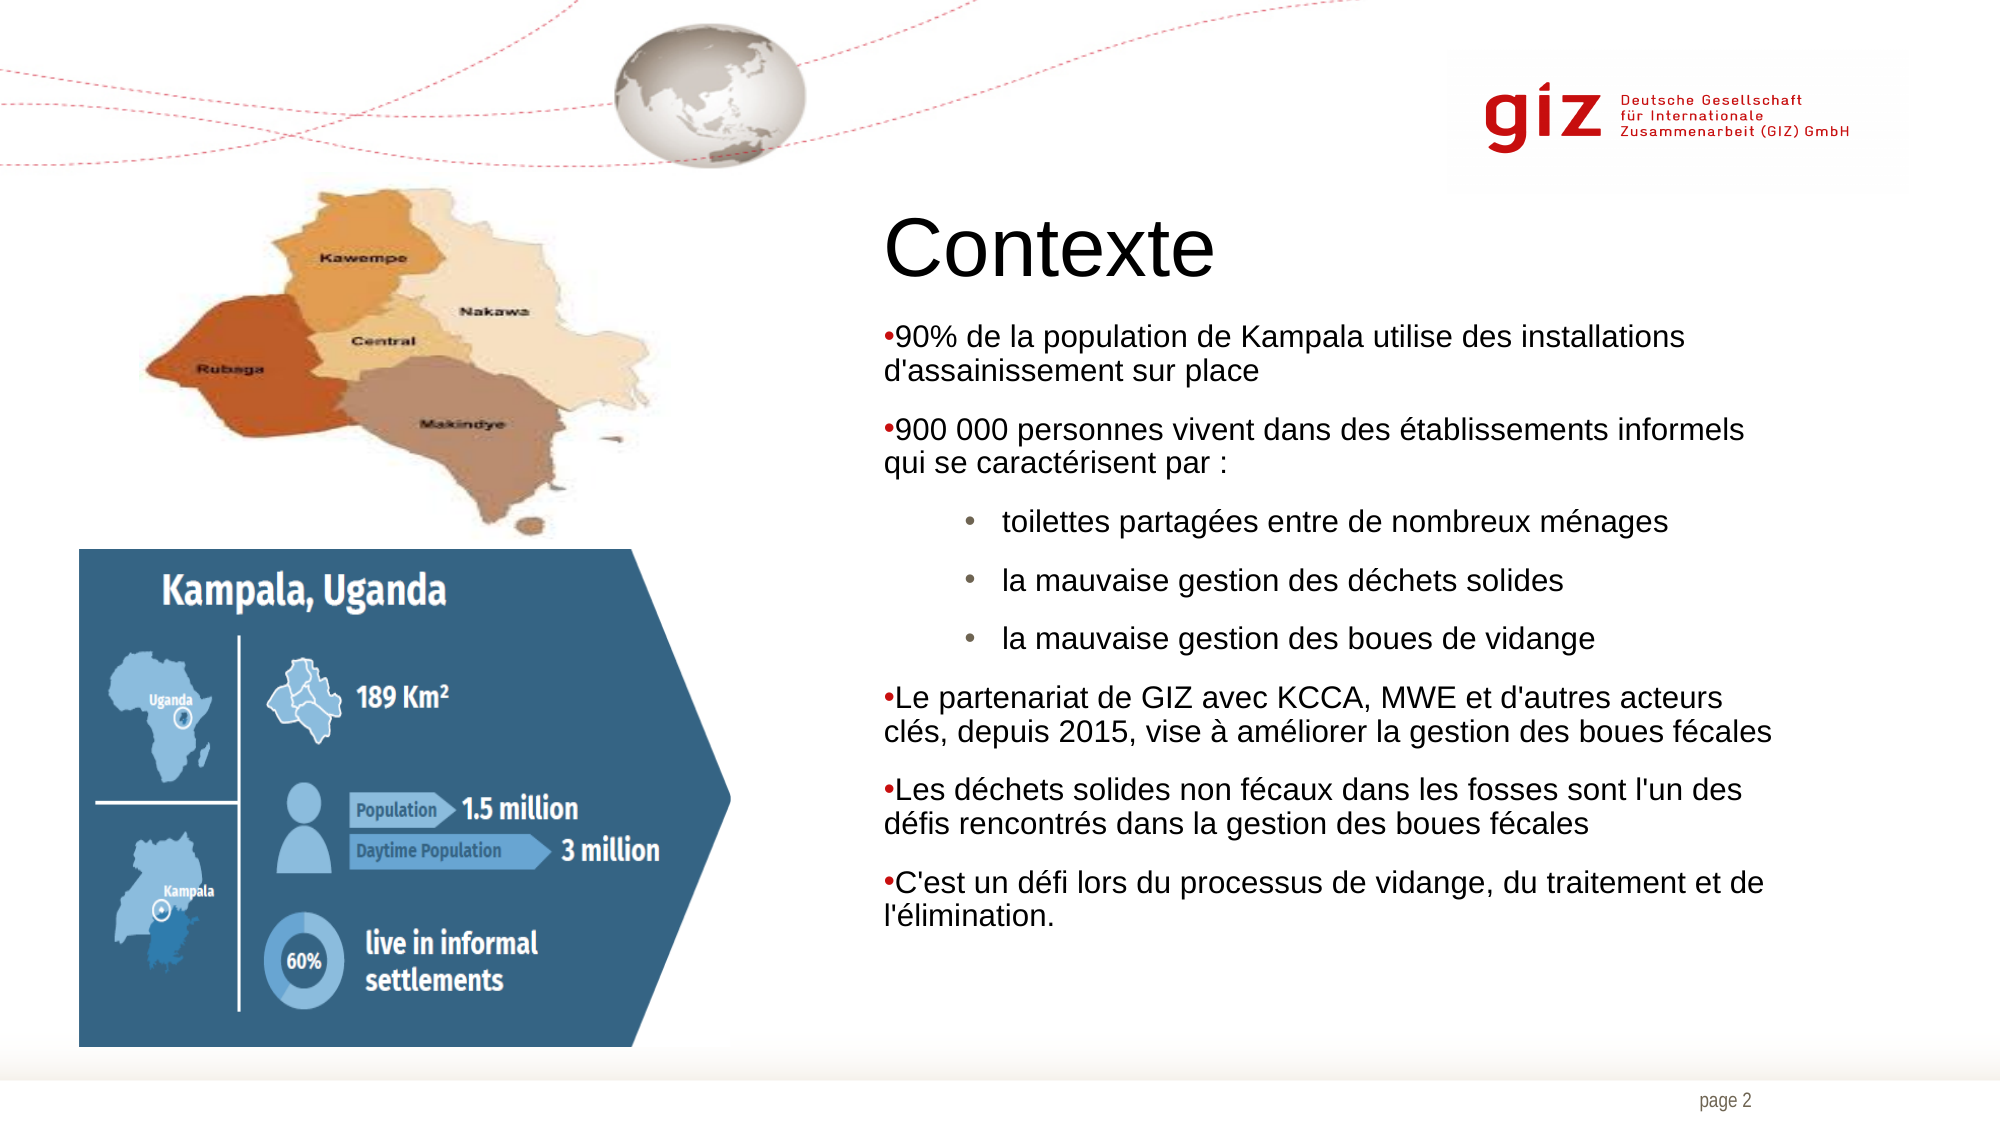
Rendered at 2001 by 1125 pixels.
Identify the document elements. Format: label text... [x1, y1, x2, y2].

picture [1447, 49, 1909, 194]
picture [0, 0, 2000, 1081]
title Contexte [868, 172, 1795, 314]
list 90% de la population de Kampala utilise des installations d'assainissement sur place 900 000 personnes vivent dans des établissements informels qui se caractérisent par : toilettes partagées entre de nombreux ménages la mauvaise gestion des déchets solides la mauvaise gestion des boues de vidange Le partenariat de GIZ avec KCCA, MWE et d'autres acteurs clés, depuis 2015, vise à améliorer la gestion des boues fécales Les déchets solides non fécaux dans les fosses sont l'un des défis rencontrés dans la gestion des boues fécales C'est un défi lors du processus de vidange, du traitement et de l'élimination. [868, 313, 1813, 953]
